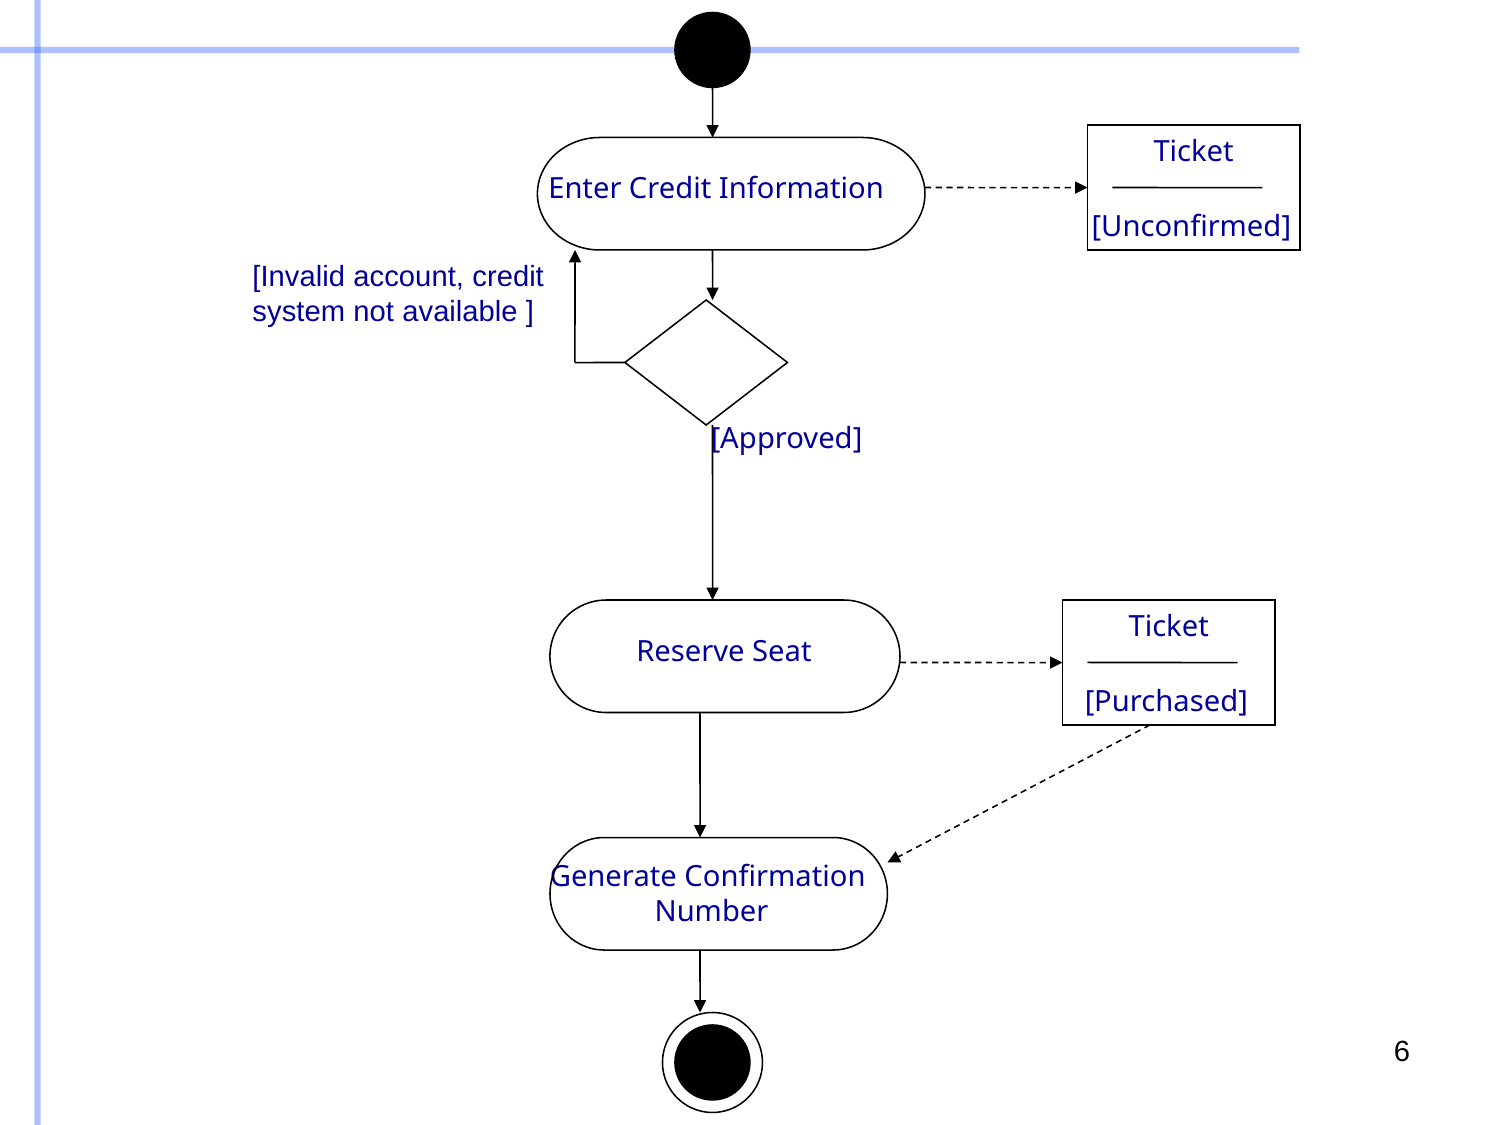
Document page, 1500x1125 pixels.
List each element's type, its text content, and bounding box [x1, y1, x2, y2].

text_box [706, 88, 719, 138]
text_box [674, 12, 750, 88]
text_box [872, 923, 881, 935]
text_box [662, 1012, 763, 1113]
text_box [549, 600, 901, 713]
text_box [706, 250, 719, 300]
text_box [Invalid account, credit system not available ] [237, 249, 600, 385]
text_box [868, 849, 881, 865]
text_box [693, 713, 707, 837]
text_box [1069, 181, 1087, 194]
text_box [Purchased] [1070, 674, 1263, 725]
text_box [1044, 656, 1062, 669]
text_box [693, 949, 707, 1013]
slide_number 6 [1074, 1024, 1426, 1103]
text_box [1087, 125, 1300, 199]
text_box [1062, 600, 1275, 725]
text_box [Unconfirmed] [1076, 199, 1306, 250]
text_box [297, 256, 328, 317]
text_box Generate Confirmation Number [535, 849, 570, 935]
text_box [706, 463, 719, 600]
text_box [537, 137, 925, 250]
text_box [887, 851, 904, 863]
text_box [625, 299, 788, 418]
text_box [Approved] [696, 412, 878, 463]
text_box [568, 249, 582, 363]
text_box [549, 837, 888, 951]
text_box Enter Credit Information [533, 162, 547, 213]
